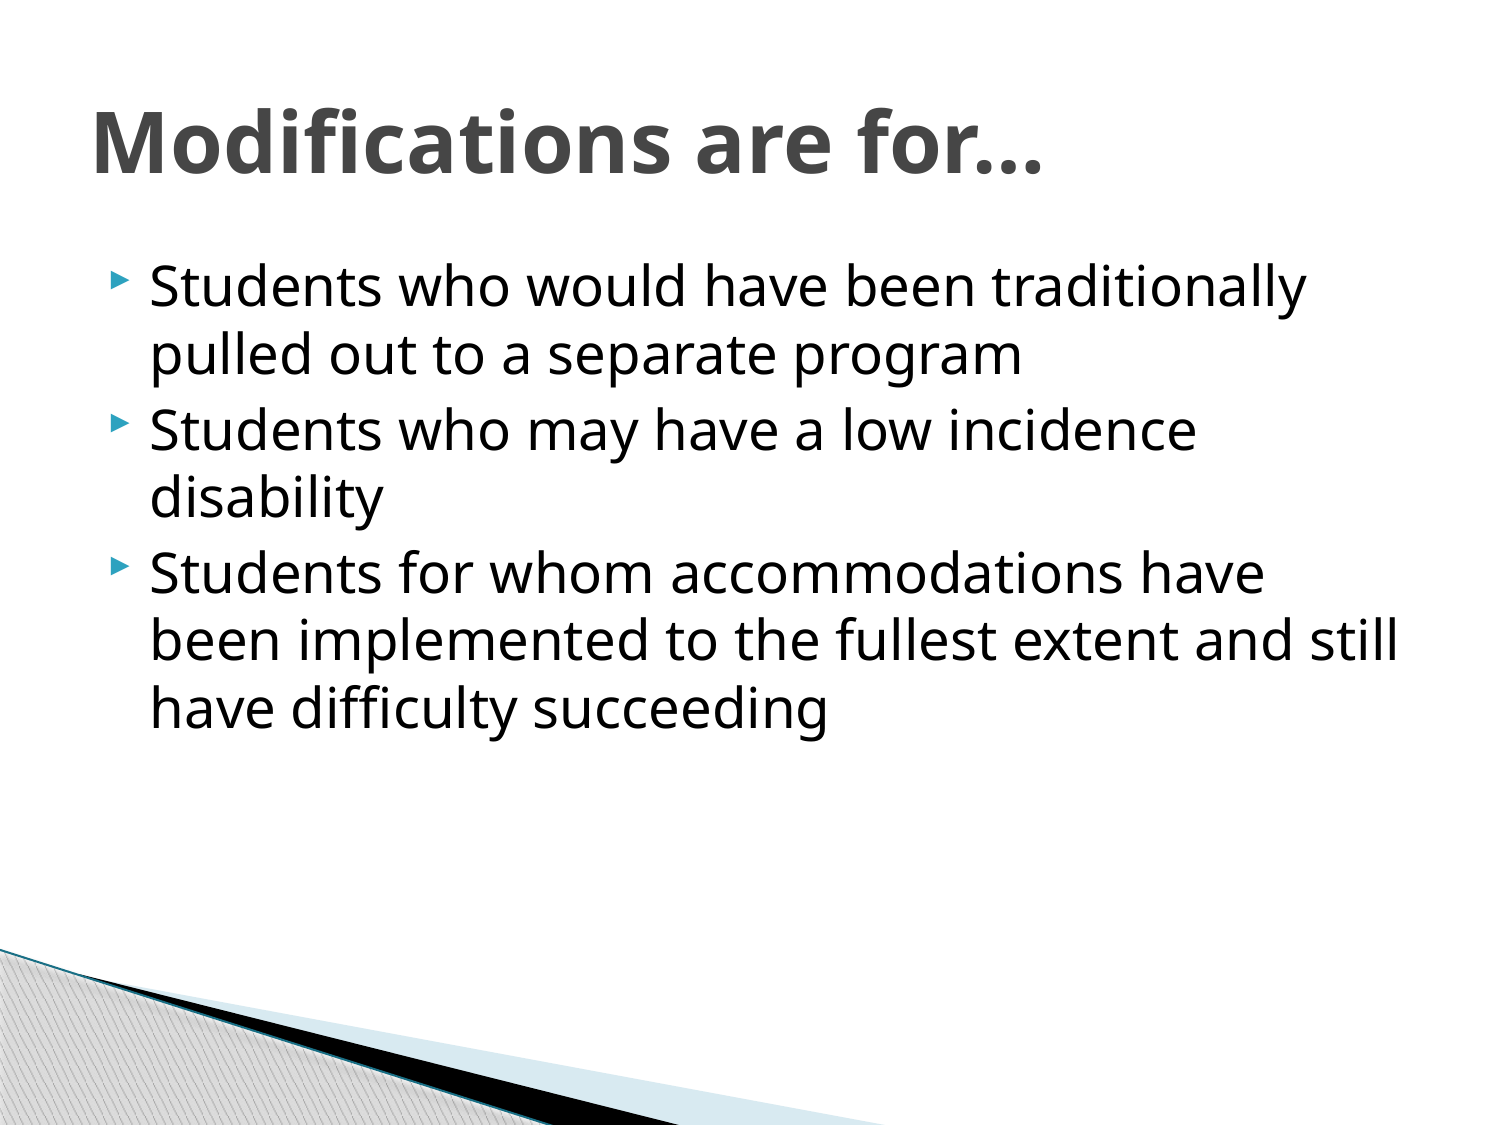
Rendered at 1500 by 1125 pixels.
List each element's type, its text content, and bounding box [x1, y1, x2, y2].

list Students who would have been traditionally pulled out to a separate program Students who may have a low incidence disability Students for whom accommodations have been implemented to the fullest extent and still have difficulty succeeding [75, 243, 1425, 986]
title Modifications are for… [75, 45, 1425, 233]
